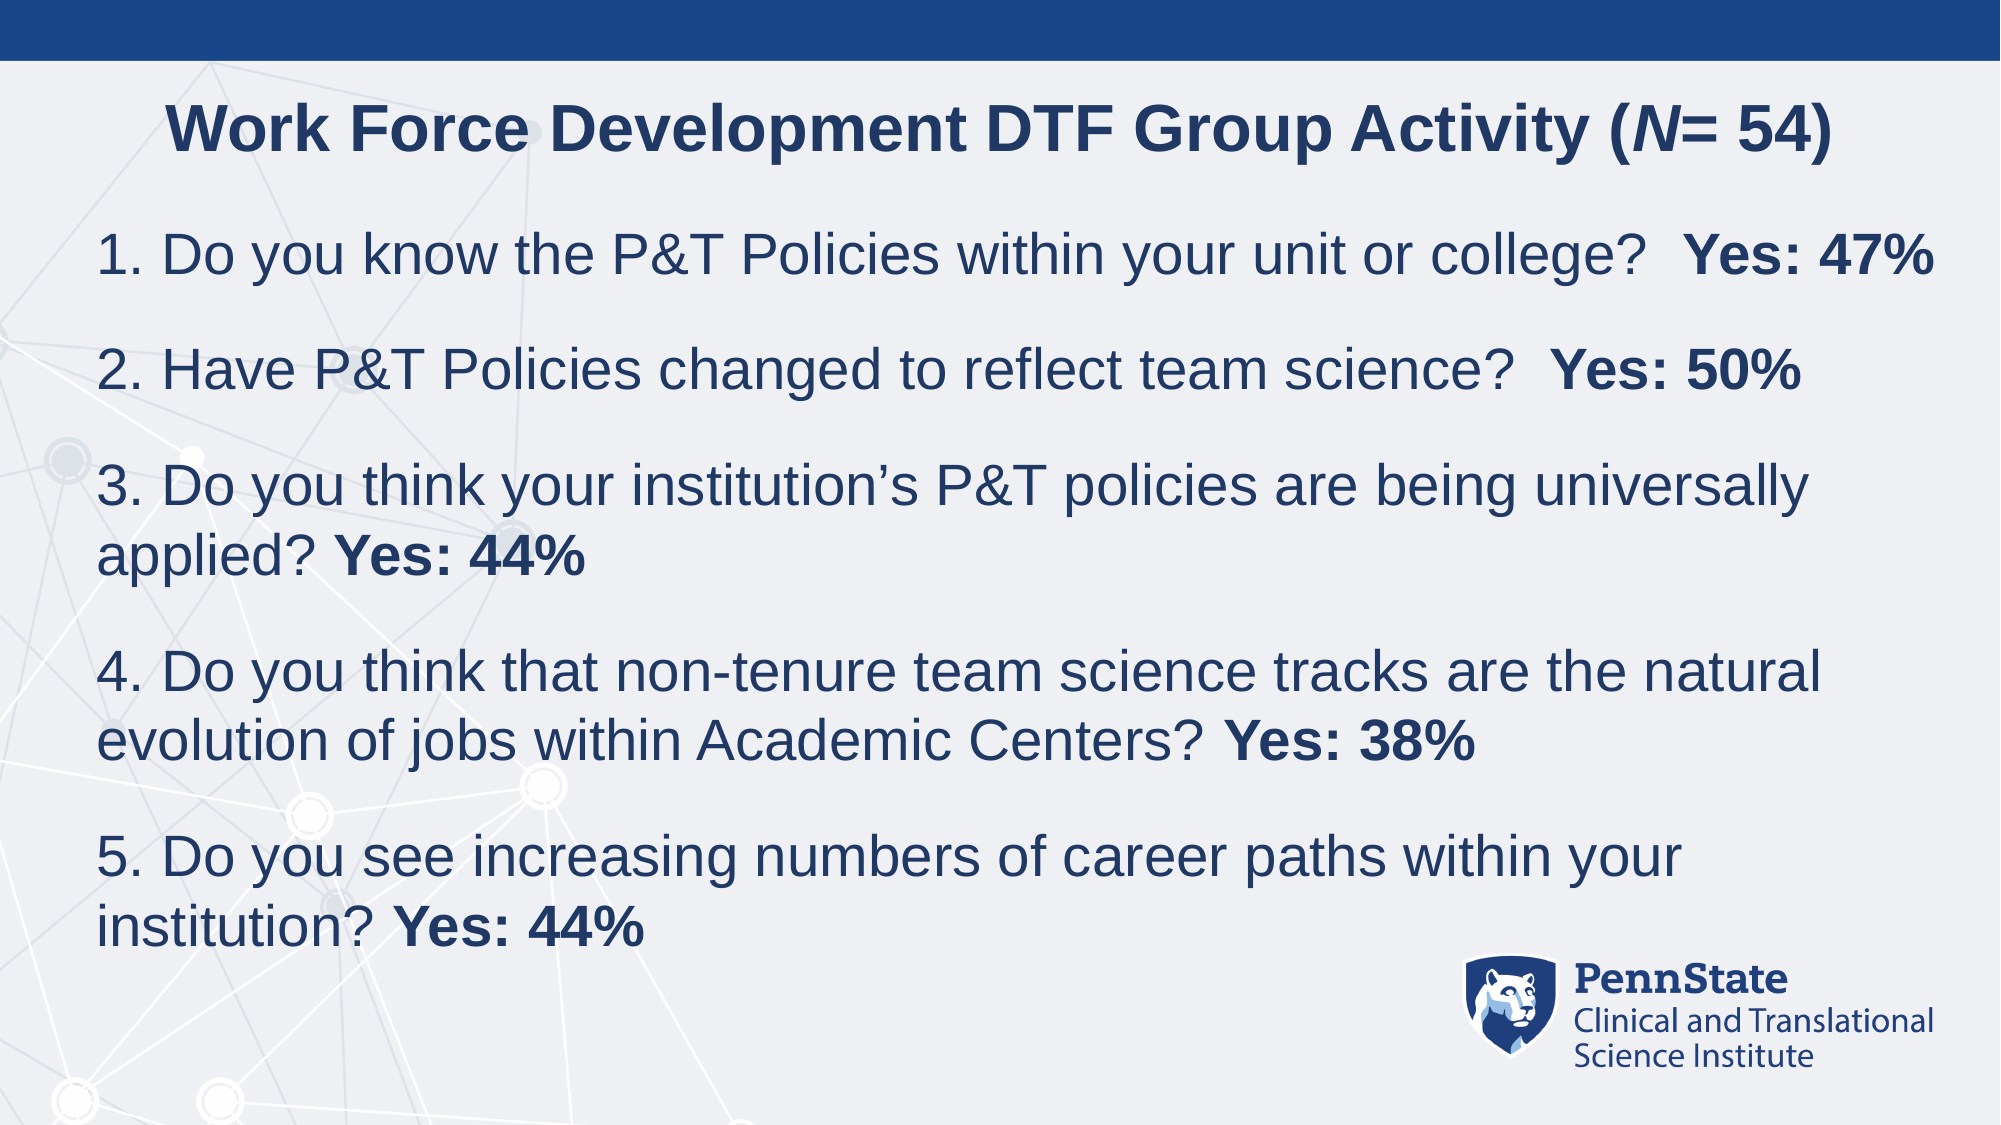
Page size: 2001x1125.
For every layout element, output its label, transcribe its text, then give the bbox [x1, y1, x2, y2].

list 1. Do you know the P&T Policies within your unit or college? Yes: 47% 2. Have P&T Policies changed to reflect team science? Yes: 50% 3. Do you think your institution’s P&T policies are being universally applied? Yes: 44% 4. Do you think that non-tenure team science tracks are the natural evolution of jobs within Academic Centers? Yes: 38% 5. Do you see increasing numbers of career paths within your institution? Yes: 44% [81, 208, 1957, 1022]
title Work Force Development DTF Group Activity (N= 54) [137, 68, 1863, 182]
picture [0, 0, 2000, 1125]
